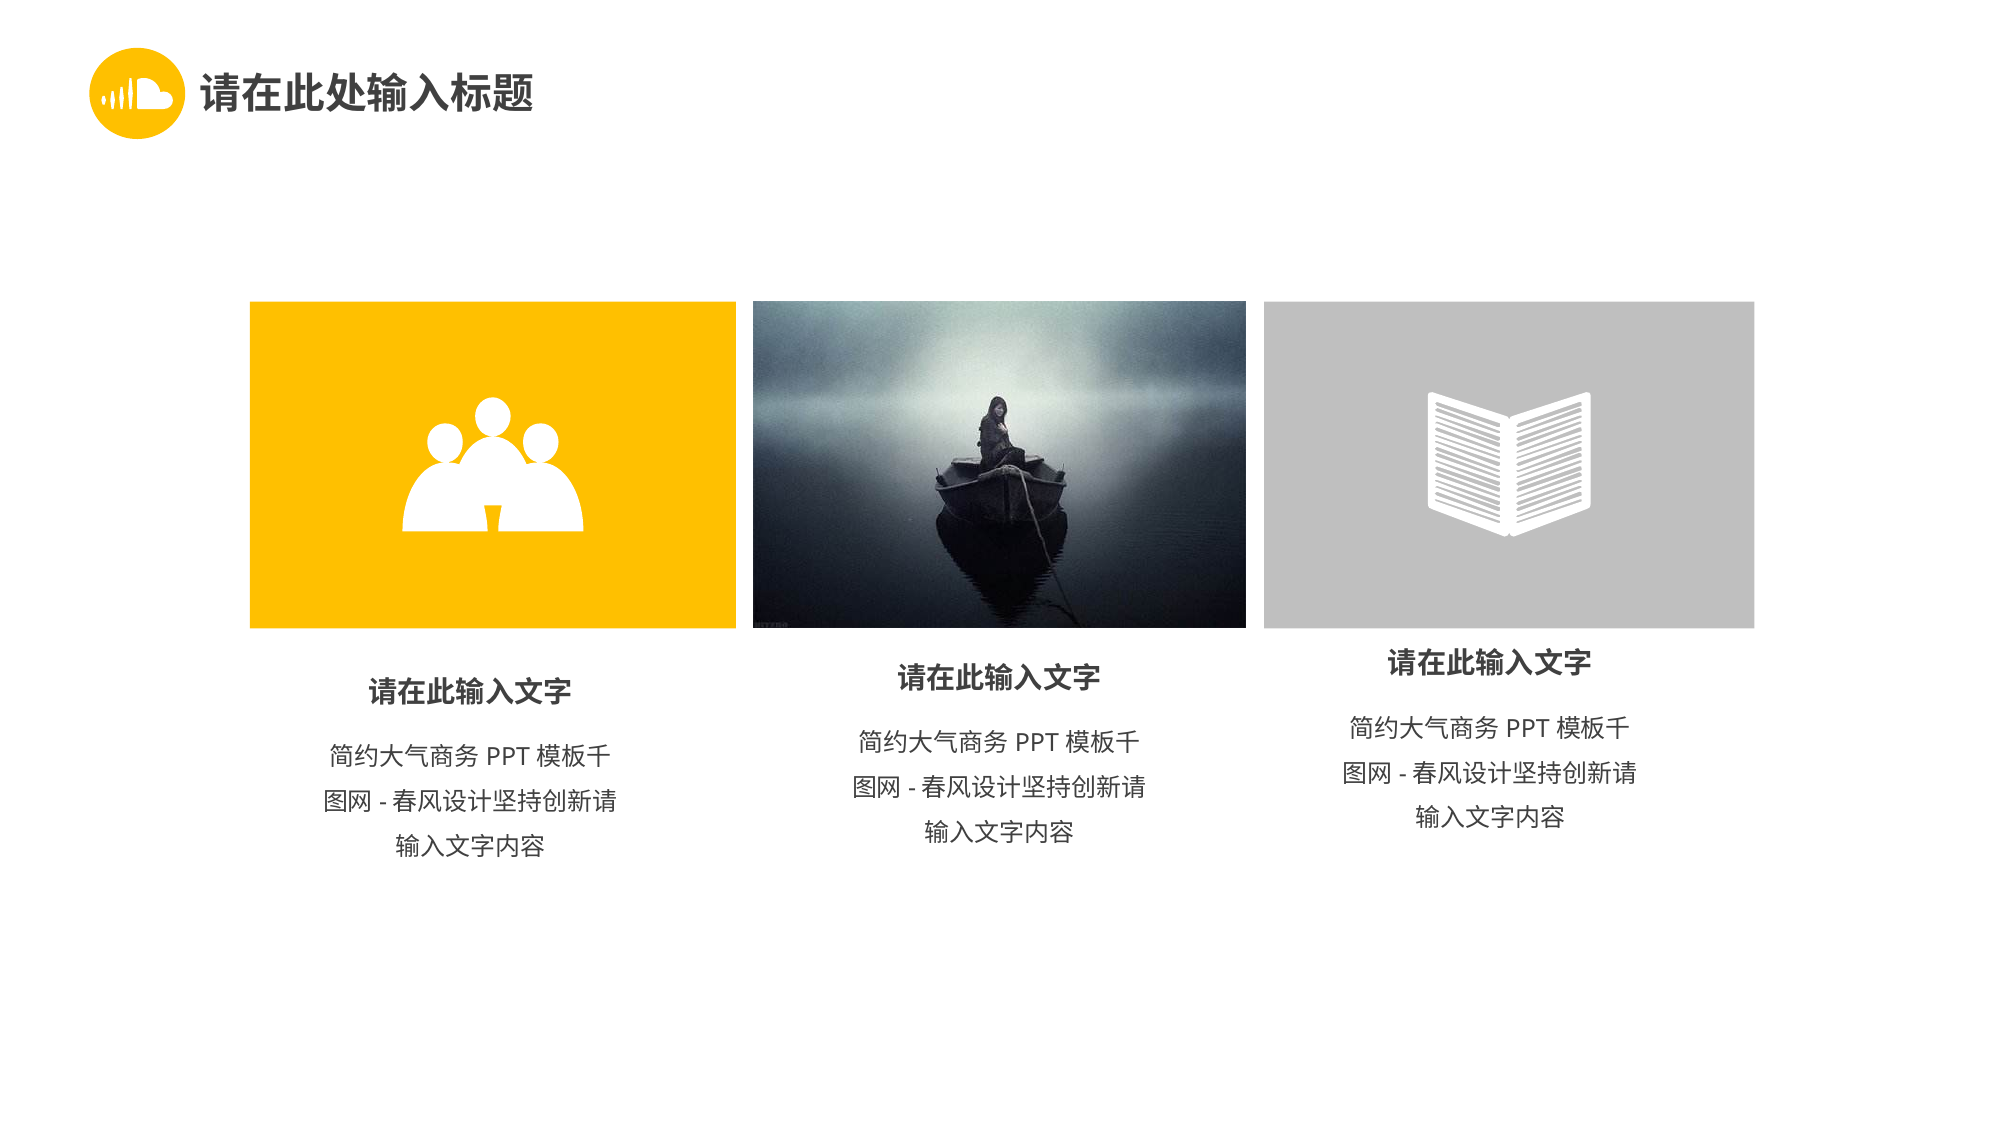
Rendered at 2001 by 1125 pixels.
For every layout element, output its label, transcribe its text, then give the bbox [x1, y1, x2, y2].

text_box 简约大气商务PPT模板千图网-春风设计坚持创新请输入文字内容 [834, 703, 1165, 854]
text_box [89, 47, 549, 139]
text_box [402, 397, 584, 532]
text_box [249, 301, 737, 629]
text_box 请在此输入文字 [1373, 637, 1608, 688]
text_box 简约大气商务PPT模板千图网-春风设计坚持创新请输入文字内容 [305, 718, 636, 868]
text_box 请在此输入文字 [882, 651, 1117, 702]
text_box 简约大气商务PPT模板千图网-春风设计坚持创新请输入文字内容 [1325, 689, 1656, 840]
text_box [1427, 392, 1591, 537]
text_box [1263, 301, 1755, 629]
text_box 请在此输入文字 [353, 665, 588, 716]
picture [753, 301, 1246, 628]
